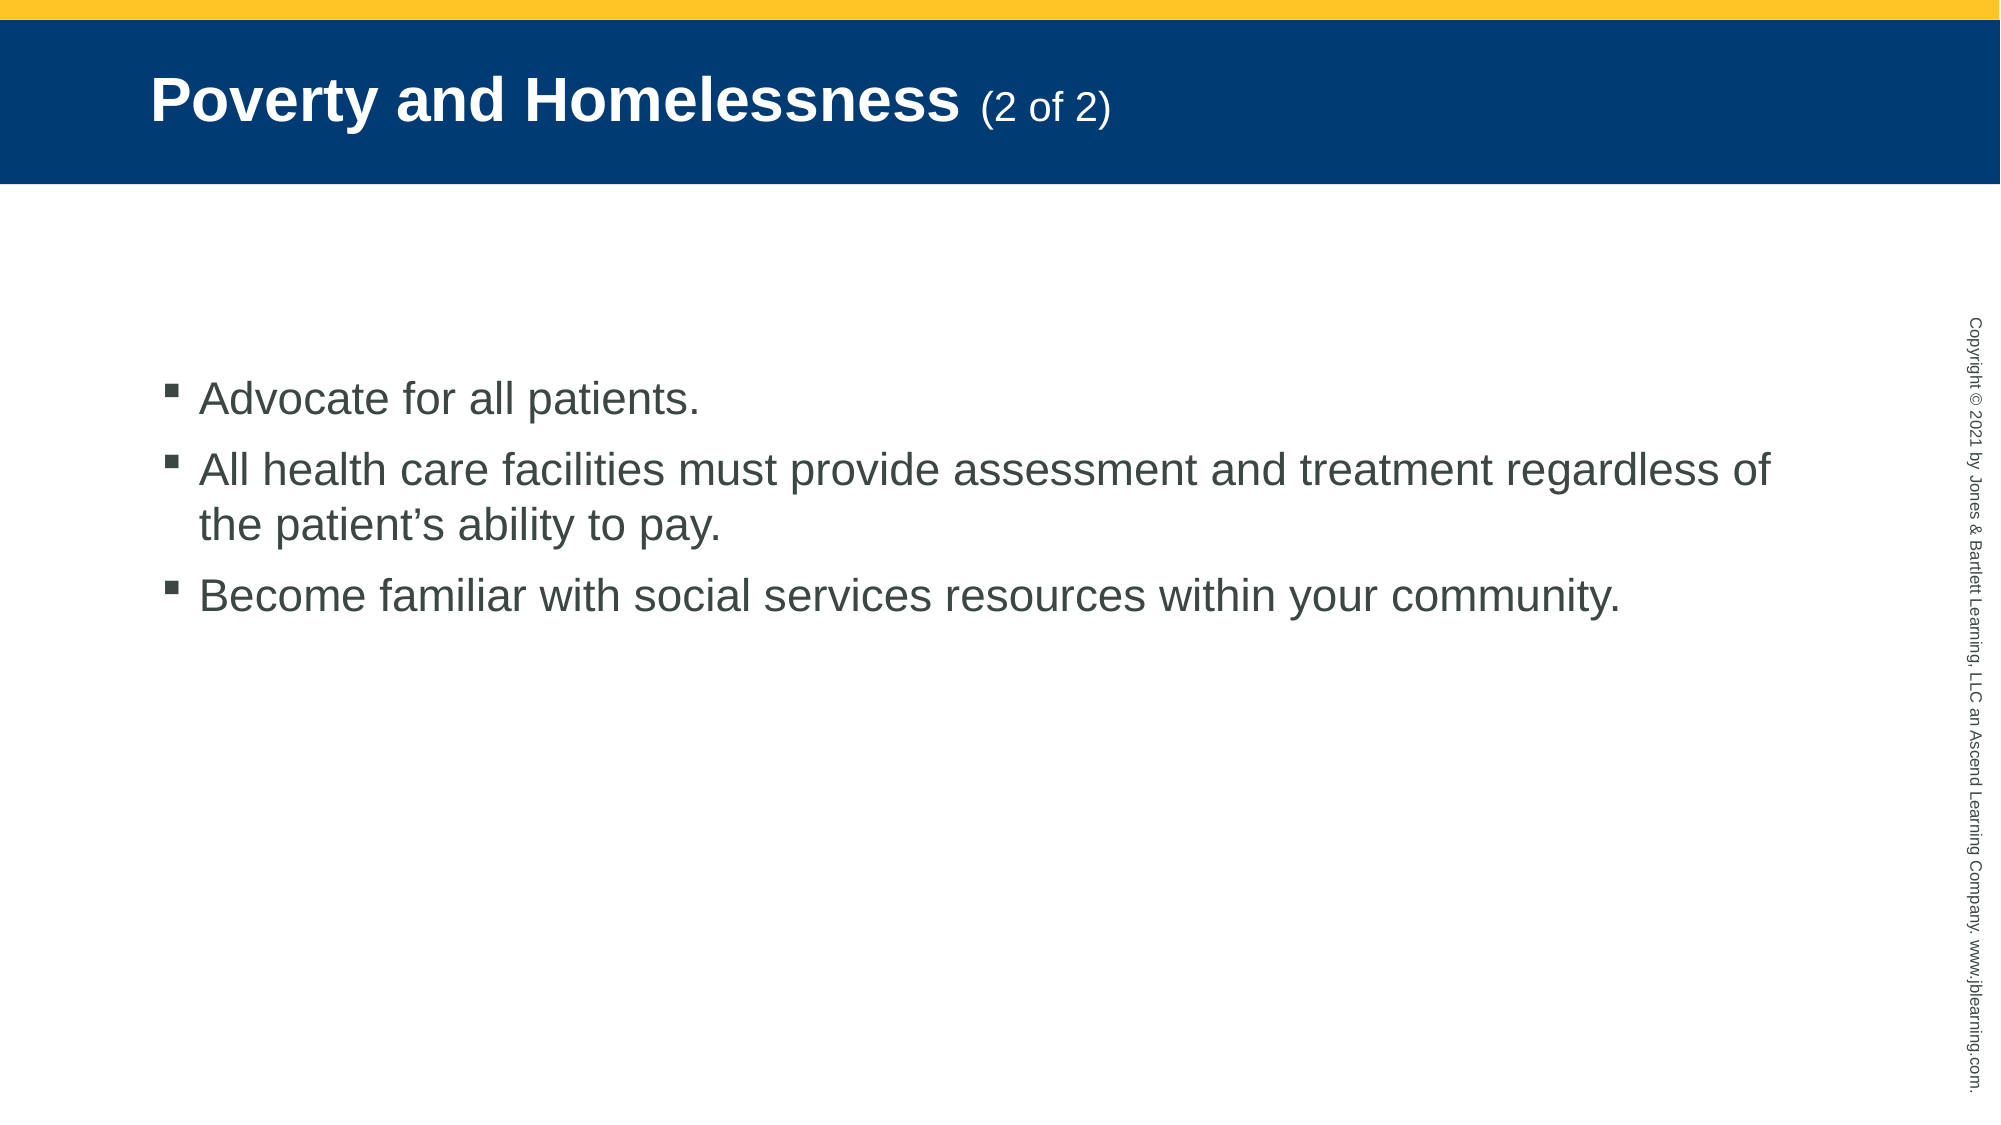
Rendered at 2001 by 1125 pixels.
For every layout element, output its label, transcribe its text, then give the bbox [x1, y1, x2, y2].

list Advocate for all patients. All health care facilities must provide assessment and treatment regardless of the patient’s ability to pay. Become familiar with social services resources within your community. [146, 361, 1859, 1016]
title Poverty and Homelessness (2 of 2) [0, 19, 2000, 185]
